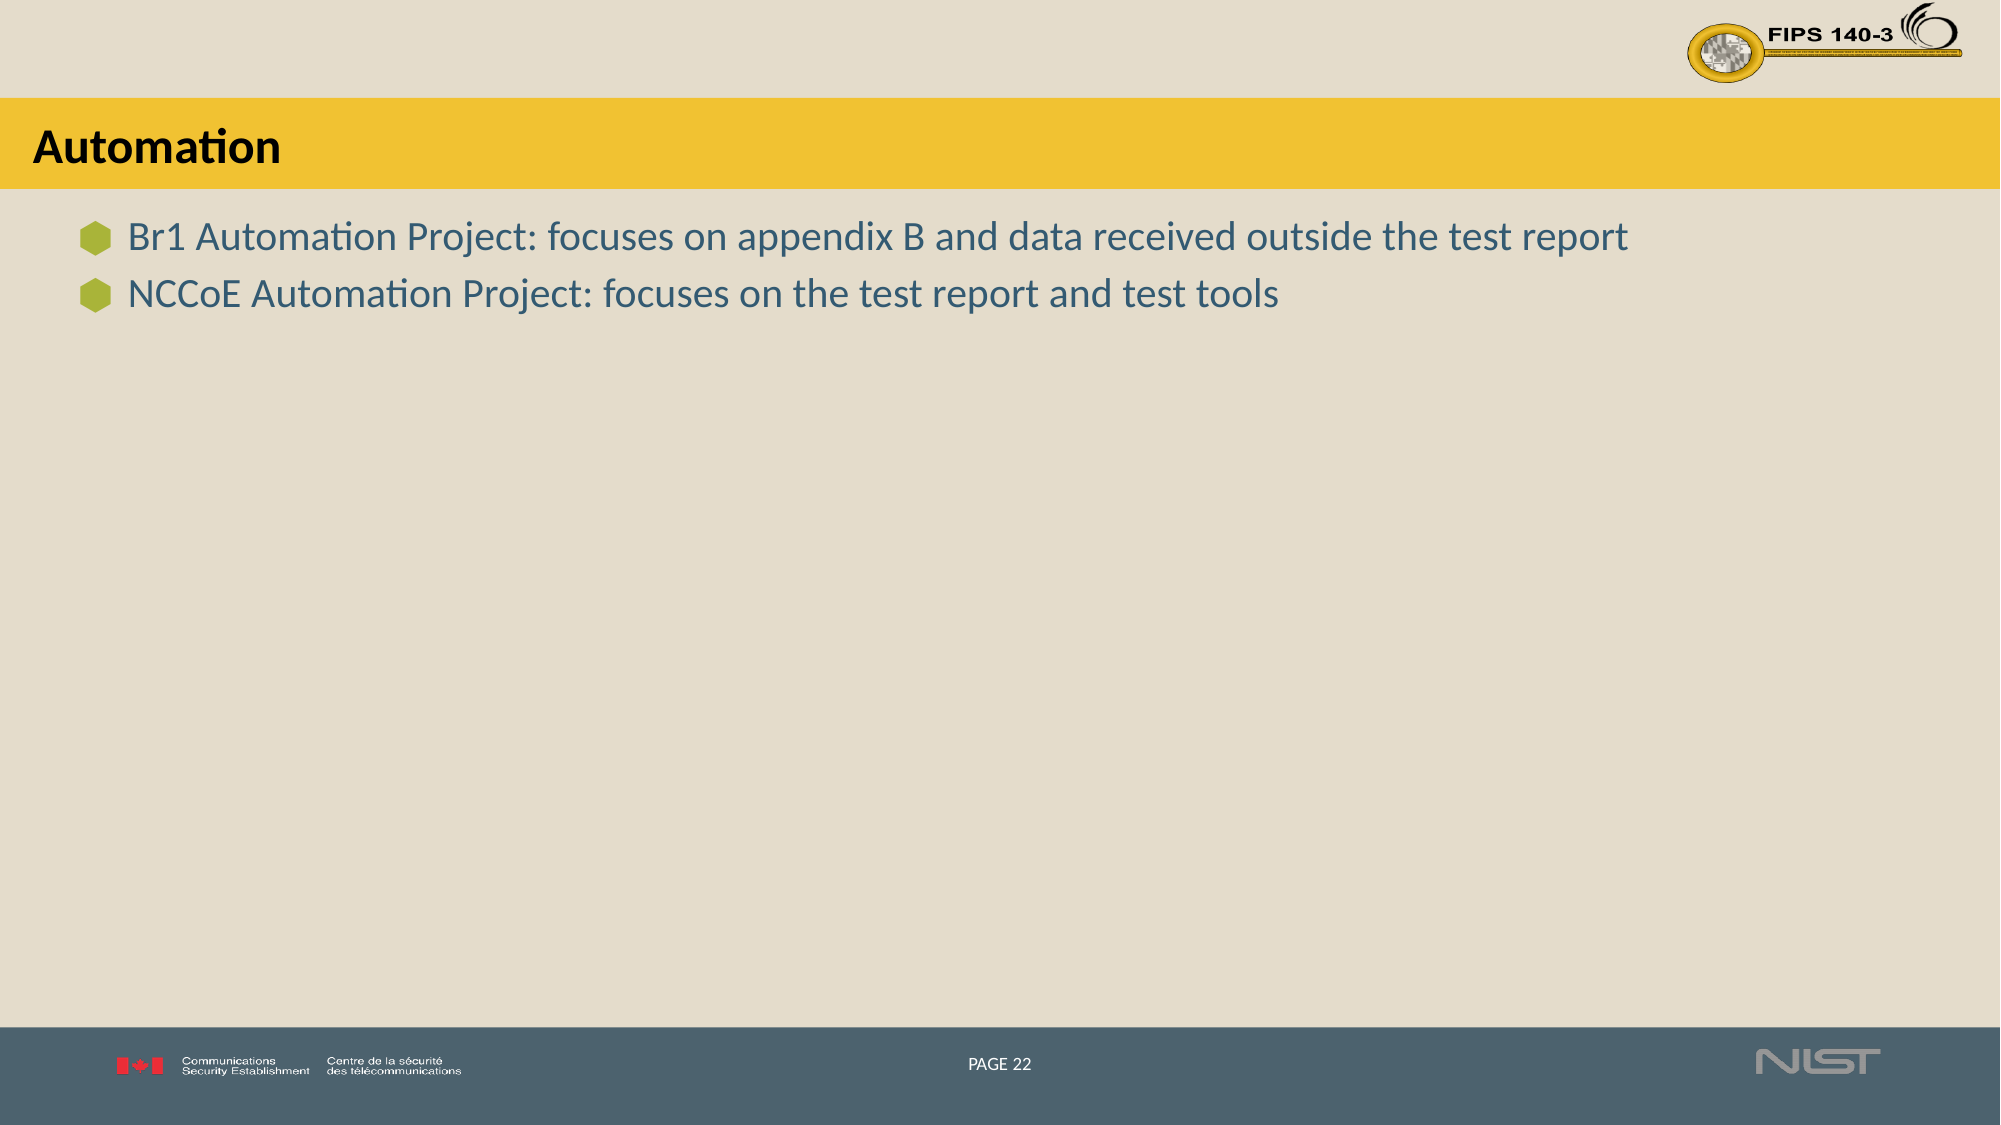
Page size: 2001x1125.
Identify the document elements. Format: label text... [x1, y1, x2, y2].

picture [1748, 1043, 1886, 1079]
list Br1 Automation Project: focuses on appendix B and data received outside the test report NCCoE Automation Project: focuses on the test report and test tools [37, 201, 1962, 1013]
picture [1672, 0, 2000, 97]
picture [117, 1057, 461, 1076]
title Automation [0, 97, 2000, 189]
